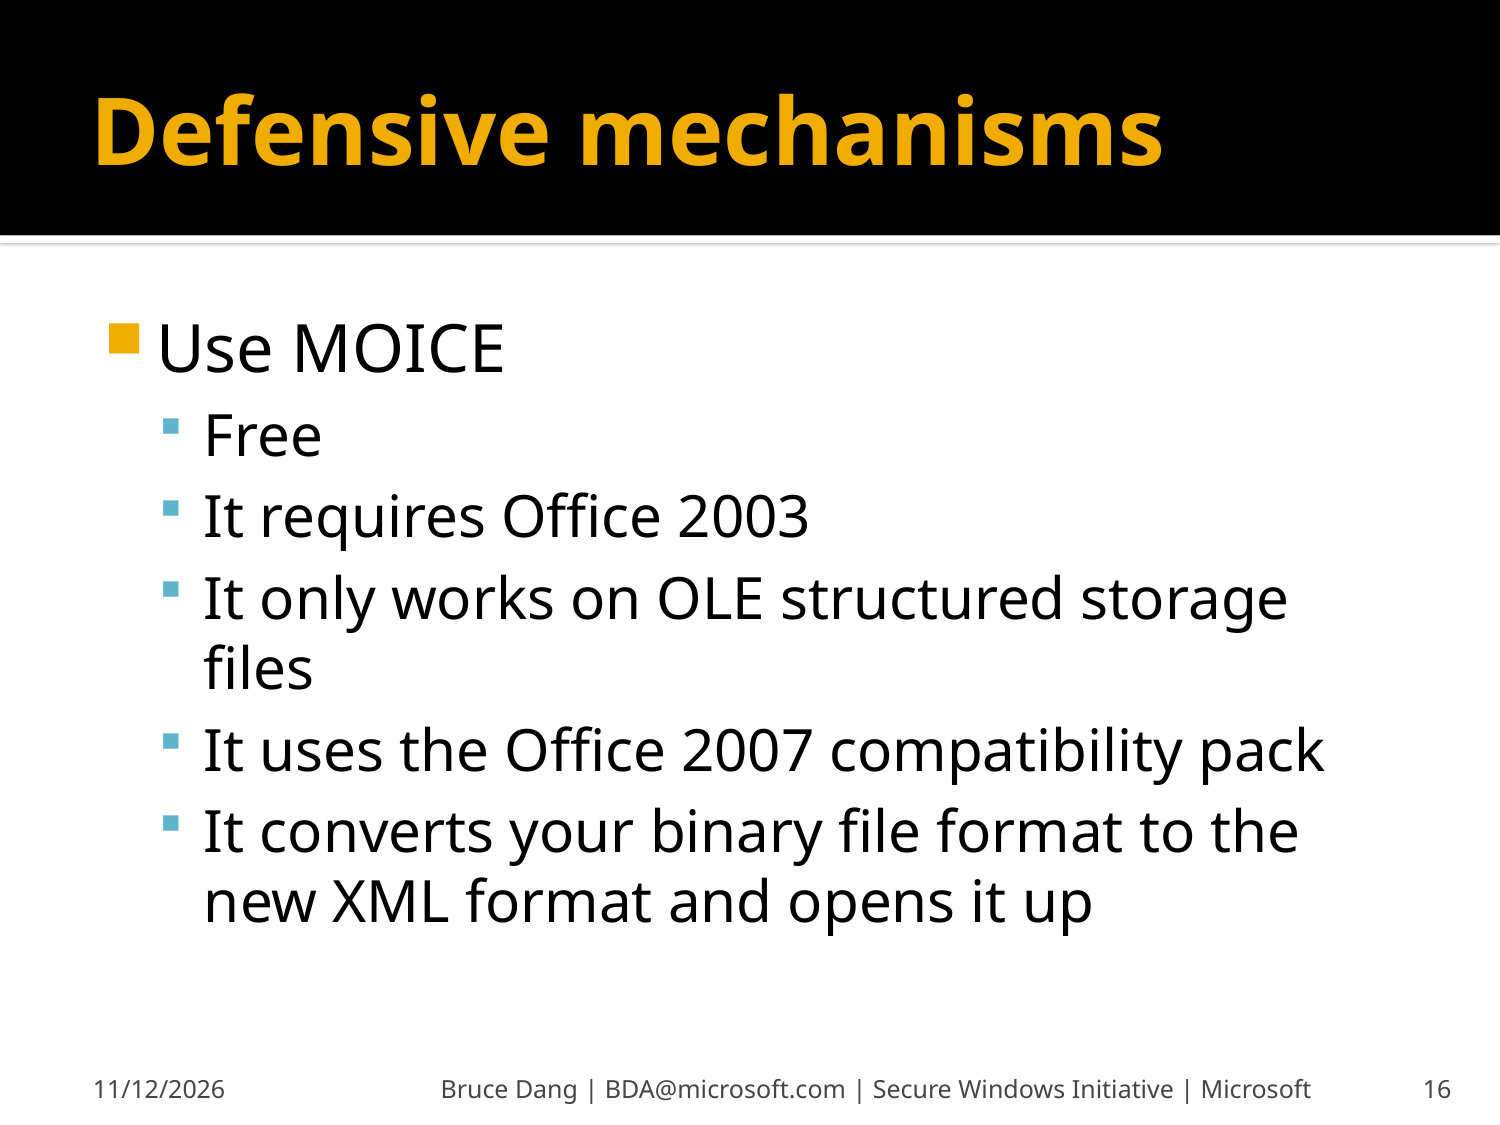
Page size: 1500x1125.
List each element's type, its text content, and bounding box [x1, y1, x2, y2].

footer Bruce Dang | BDA@microsoft.com | Secure Windows Initiative | Microsoft [433, 1062, 1337, 1108]
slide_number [75, 1062, 425, 1108]
title Defensive mechanisms [75, 25, 1425, 231]
slide_number 16 [1345, 1062, 1467, 1108]
list Use MOICE Free It requires Office 2003 It only works on OLE structured storage files It uses the Office 2007 compatibility pack It converts your binary file format to the new XML format and opens it up [75, 291, 1425, 1050]
